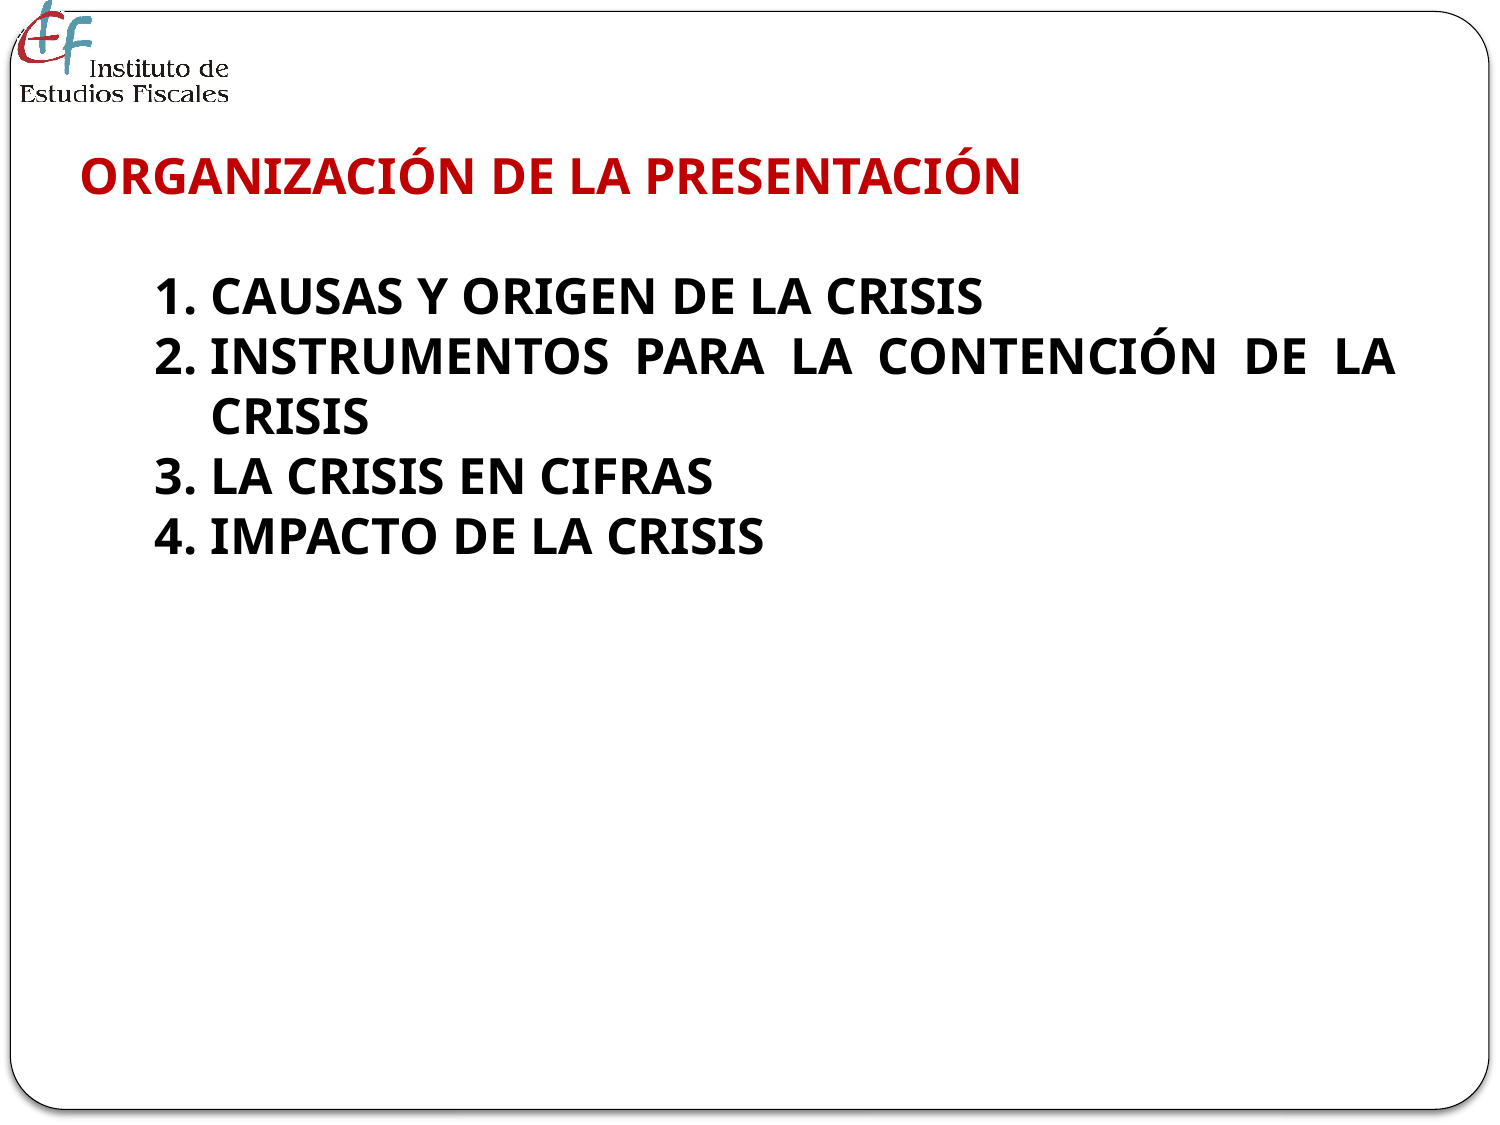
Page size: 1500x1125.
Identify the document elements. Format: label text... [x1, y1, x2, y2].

picture [17, 0, 228, 102]
text_box ORGANIZACIÓN DE LA PRESENTACIÓN CAUSAS Y ORIGEN DE LA CRISIS INSTRUMENTOS PARA LA CONTENCIÓN DE LA CRISIS LA CRISIS EN CIFRAS IMPACTO DE LA CRISIS [64, 137, 1412, 572]
